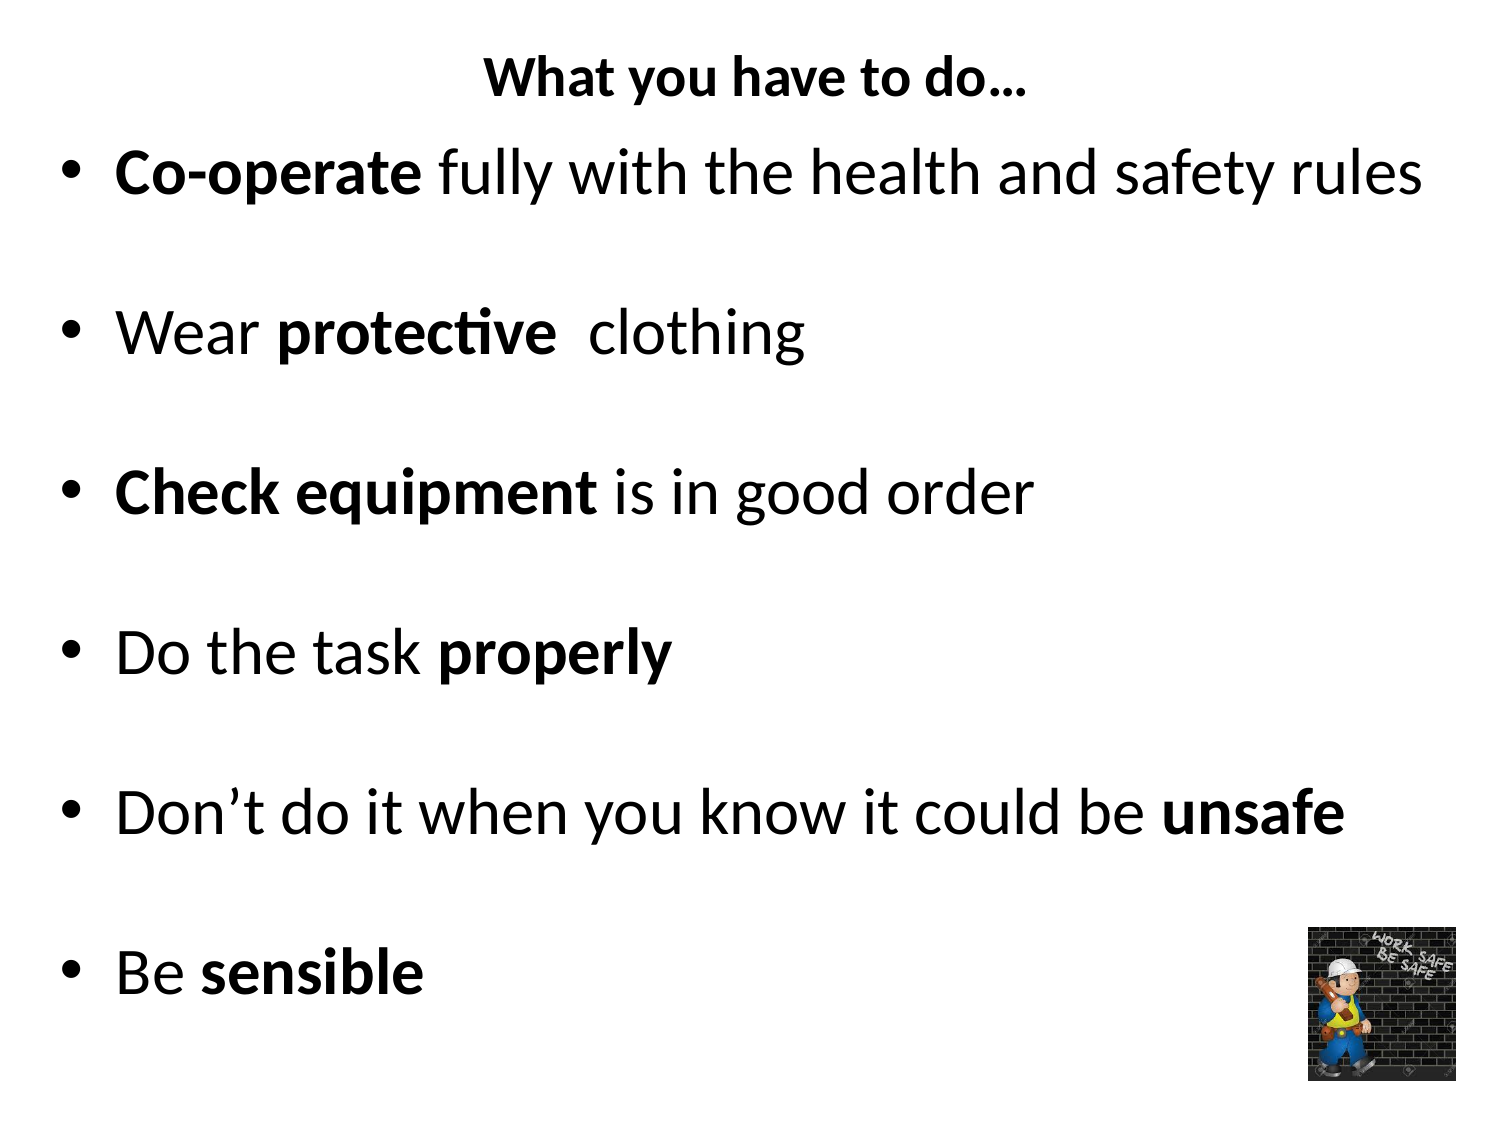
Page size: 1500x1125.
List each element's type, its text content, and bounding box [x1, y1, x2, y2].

text_box What you have to do… [100, 30, 1412, 116]
picture [1308, 927, 1456, 1081]
text_box Co-operate fully with the health and safety rules Wear protective clothing Check equipment is in good order Do the task properly Don’t do it when you know it could be unsafe Be sensible [44, 120, 1455, 1125]
